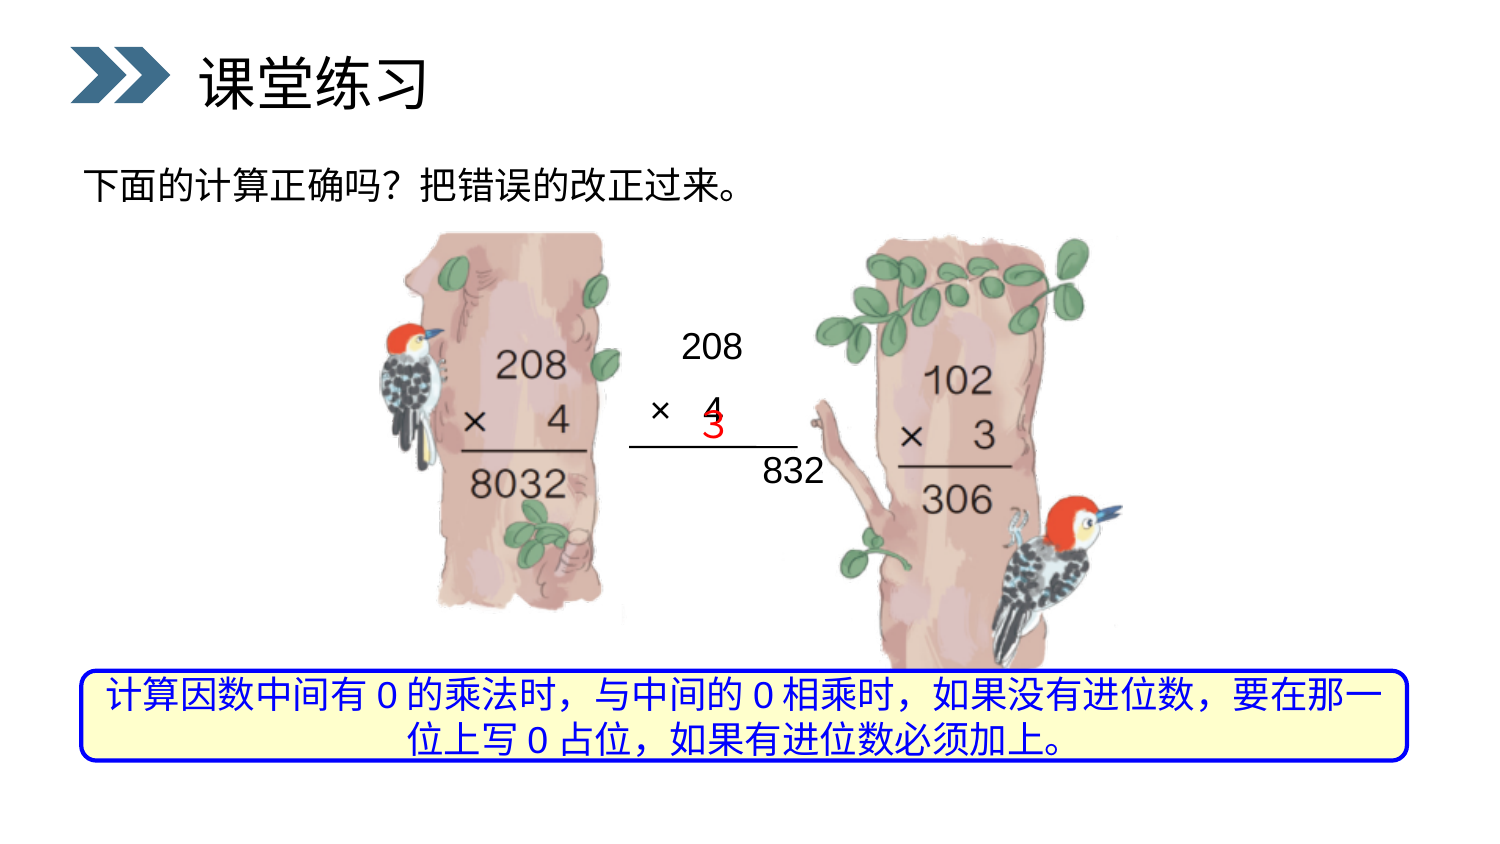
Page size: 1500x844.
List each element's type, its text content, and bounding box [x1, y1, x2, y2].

text_box 课堂练习 [186, 49, 816, 102]
picture [377, 212, 1123, 681]
text_box 下面的计算正确吗？把错误的改正过来。 [70, 156, 1091, 213]
text_box 计算因数中间有0的乘法时，与中间的0相乘时，如果没有进位数，要在那一位上写0占位，如果有进位数必须加上。 [81, 670, 1407, 761]
